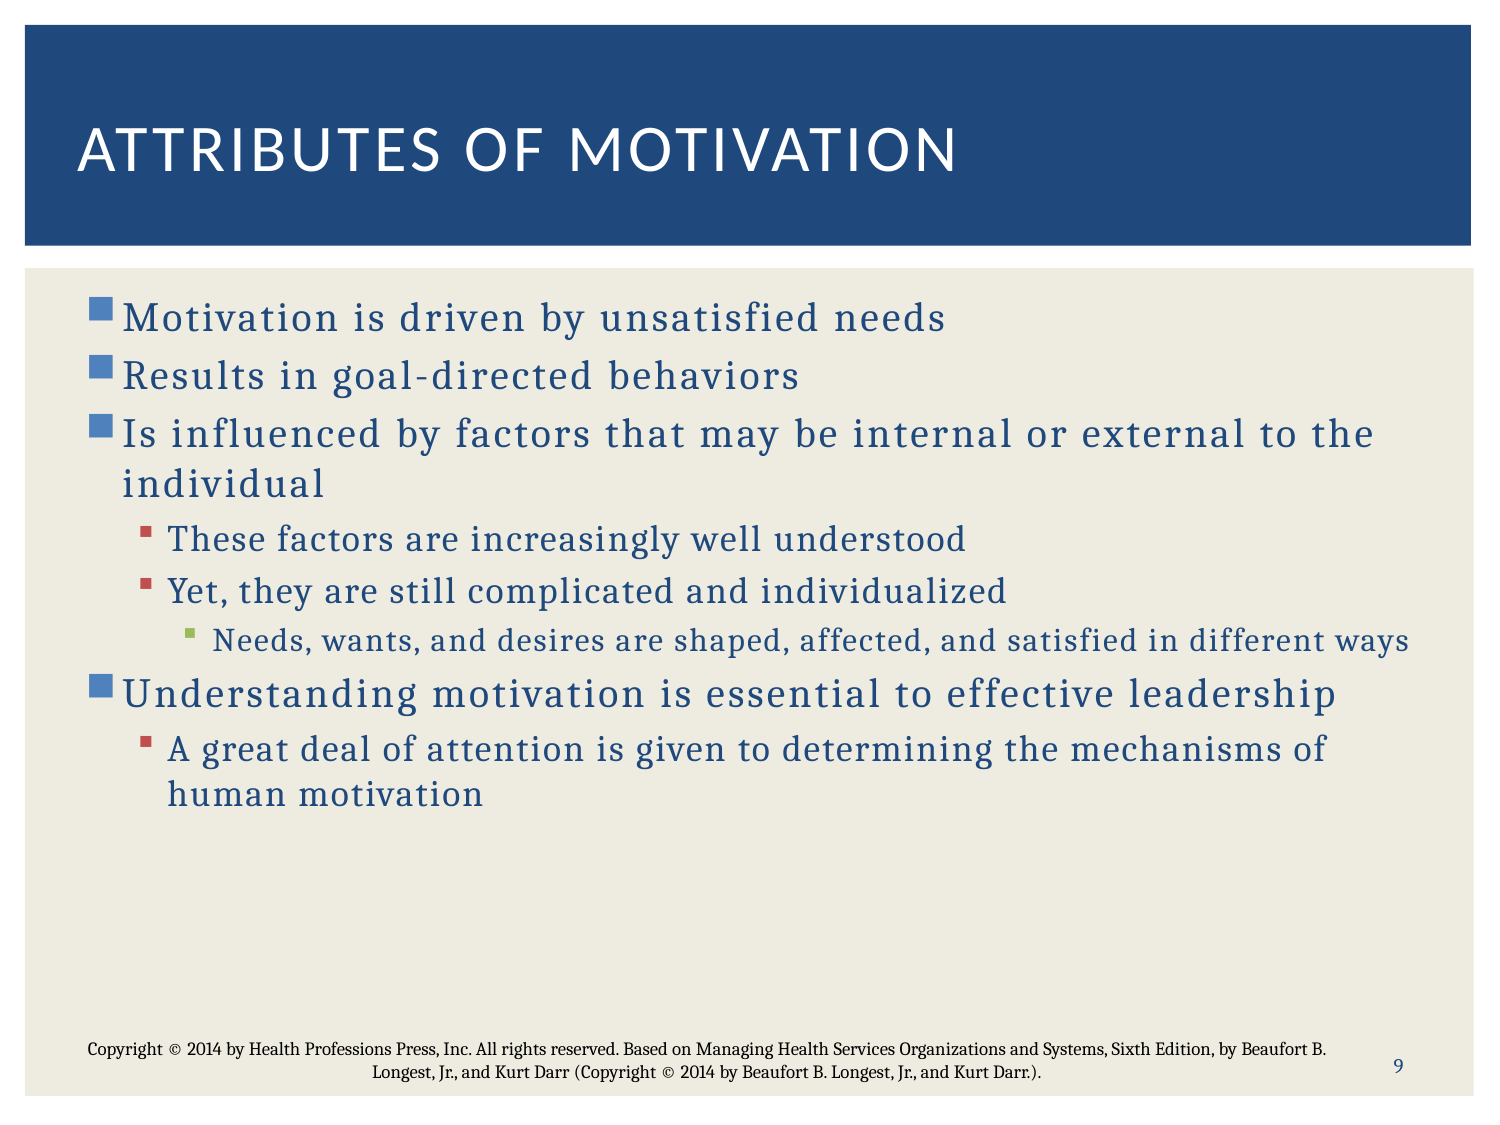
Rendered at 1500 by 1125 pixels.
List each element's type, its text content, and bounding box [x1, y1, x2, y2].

slide_number 9 [1349, 1041, 1448, 1089]
list Motivation is driven by unsatisfied needs Results in goal-directed behaviors Is influenced by factors that may be internal or external to the individual These factors are increasingly well understood Yet, they are still complicated and individualized Needs, wants, and desires are shaped, affected, and satisfied in different ways Understanding motivation is essential to effective leadership A great deal of attention is given to determining the mechanisms of human motivation [62, 281, 1442, 1005]
title Attributes of Motivation [62, 58, 1438, 232]
